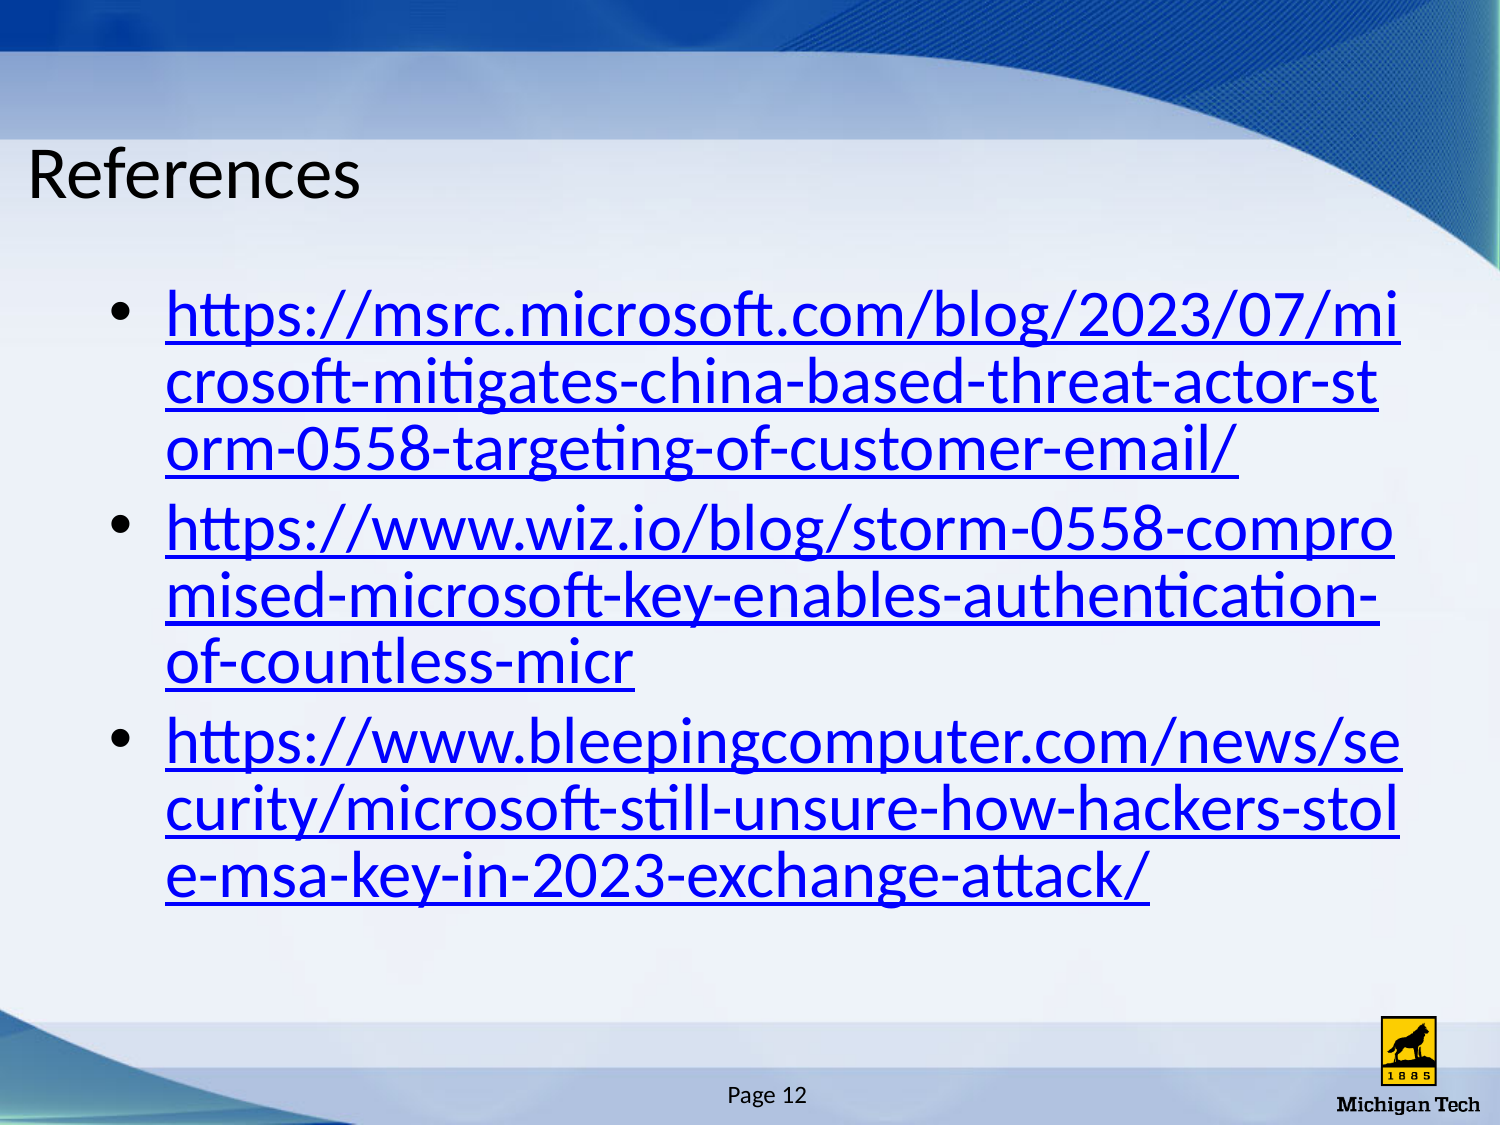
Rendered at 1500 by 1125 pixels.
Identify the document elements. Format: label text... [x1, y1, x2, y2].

picture [0, 0, 1500, 1125]
title References [12, 75, 1263, 263]
list https://msrc.microsoft.com/blog/2023/07/microsoft-mitigates-china-based-threat-actor-storm-0558-targeting-of-customer-email/ https://www.wiz.io/blog/storm-0558-compromised-microsoft-key-enables-authentication-of-countless-micr https://www.bleepingcomputer.com/news/security/microsoft-still-unsure-how-hackers-stole-msa-key-in-2023-exchange-attack/ [75, 262, 1425, 1063]
